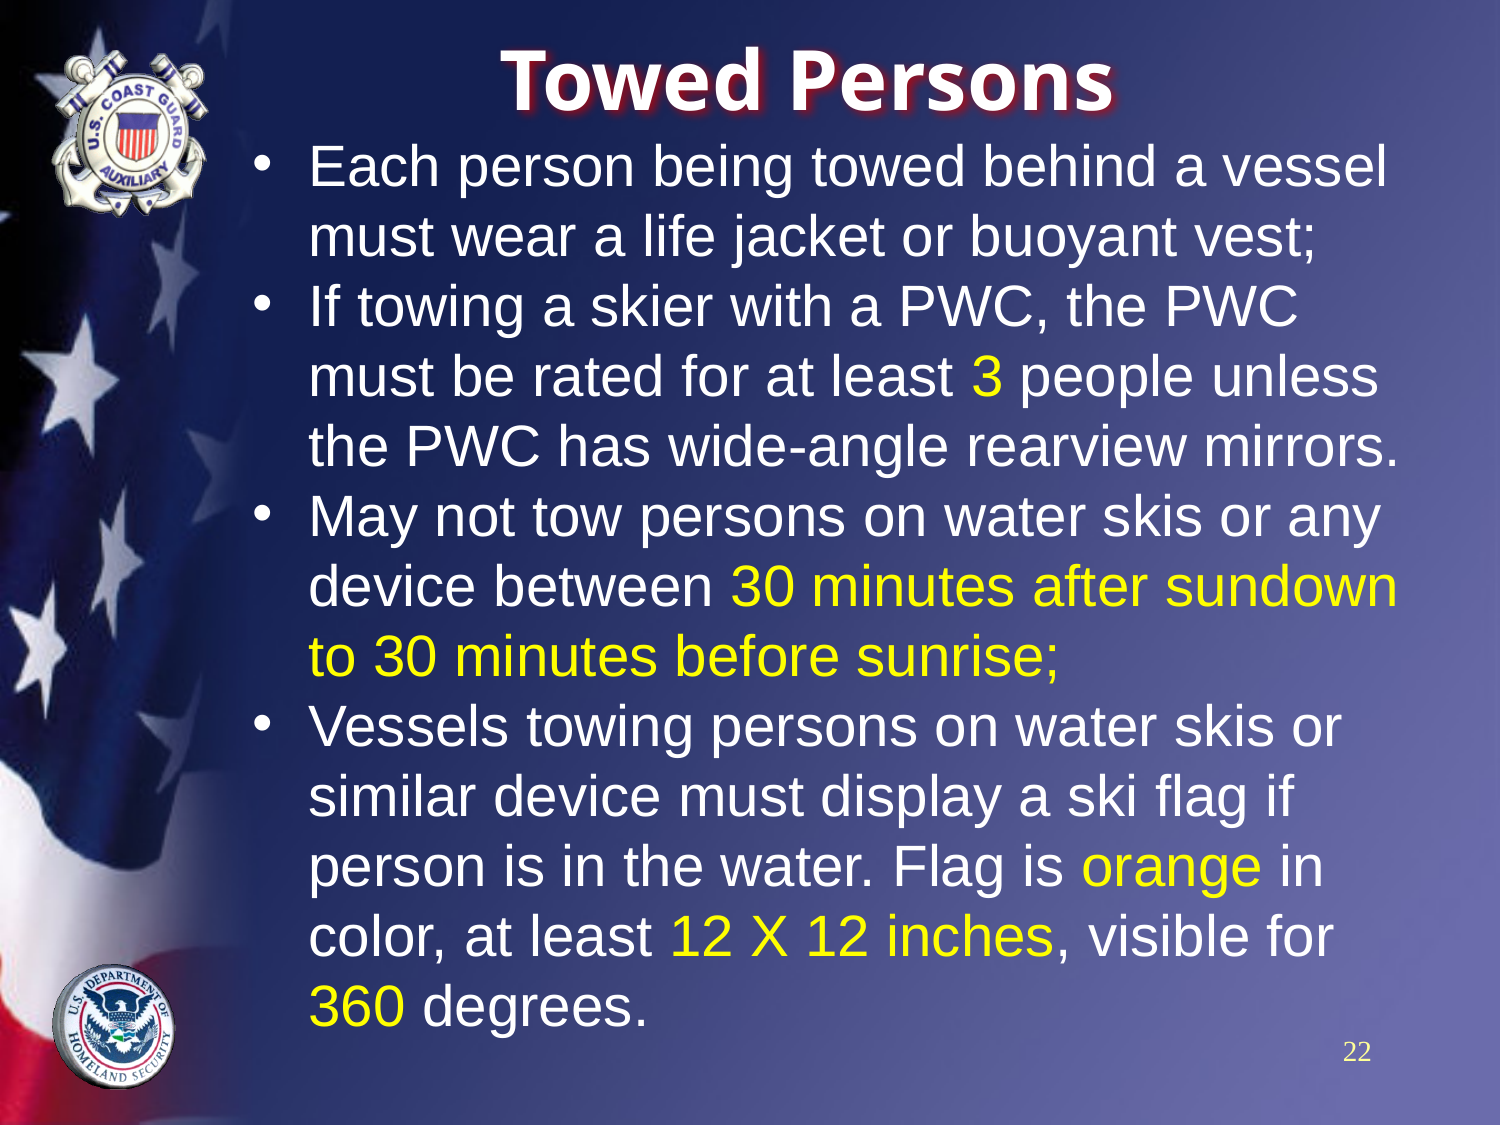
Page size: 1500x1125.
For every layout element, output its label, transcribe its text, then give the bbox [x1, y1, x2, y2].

slide_number 22 [1074, 1045, 1388, 1100]
title Towed Persons [137, 3, 1413, 150]
text_box Each person being towed behind a vessel must wear a life jacket or buoyant vest; If towing a skier with a PWC, the PWC must be rated for at least 3 people unless the PWC has wide-angle rearview mirrors. May not tow persons on water skis or any device between 30 minutes after sundown to 30 minutes before sunrise; Vessels towing persons on water skis or similar device must display a ski flag if person is in the water. Flag is orange in color, at least 12 X 12 inches, visible for 360 degrees. [237, 120, 1438, 1045]
picture [0, 0, 1500, 1125]
